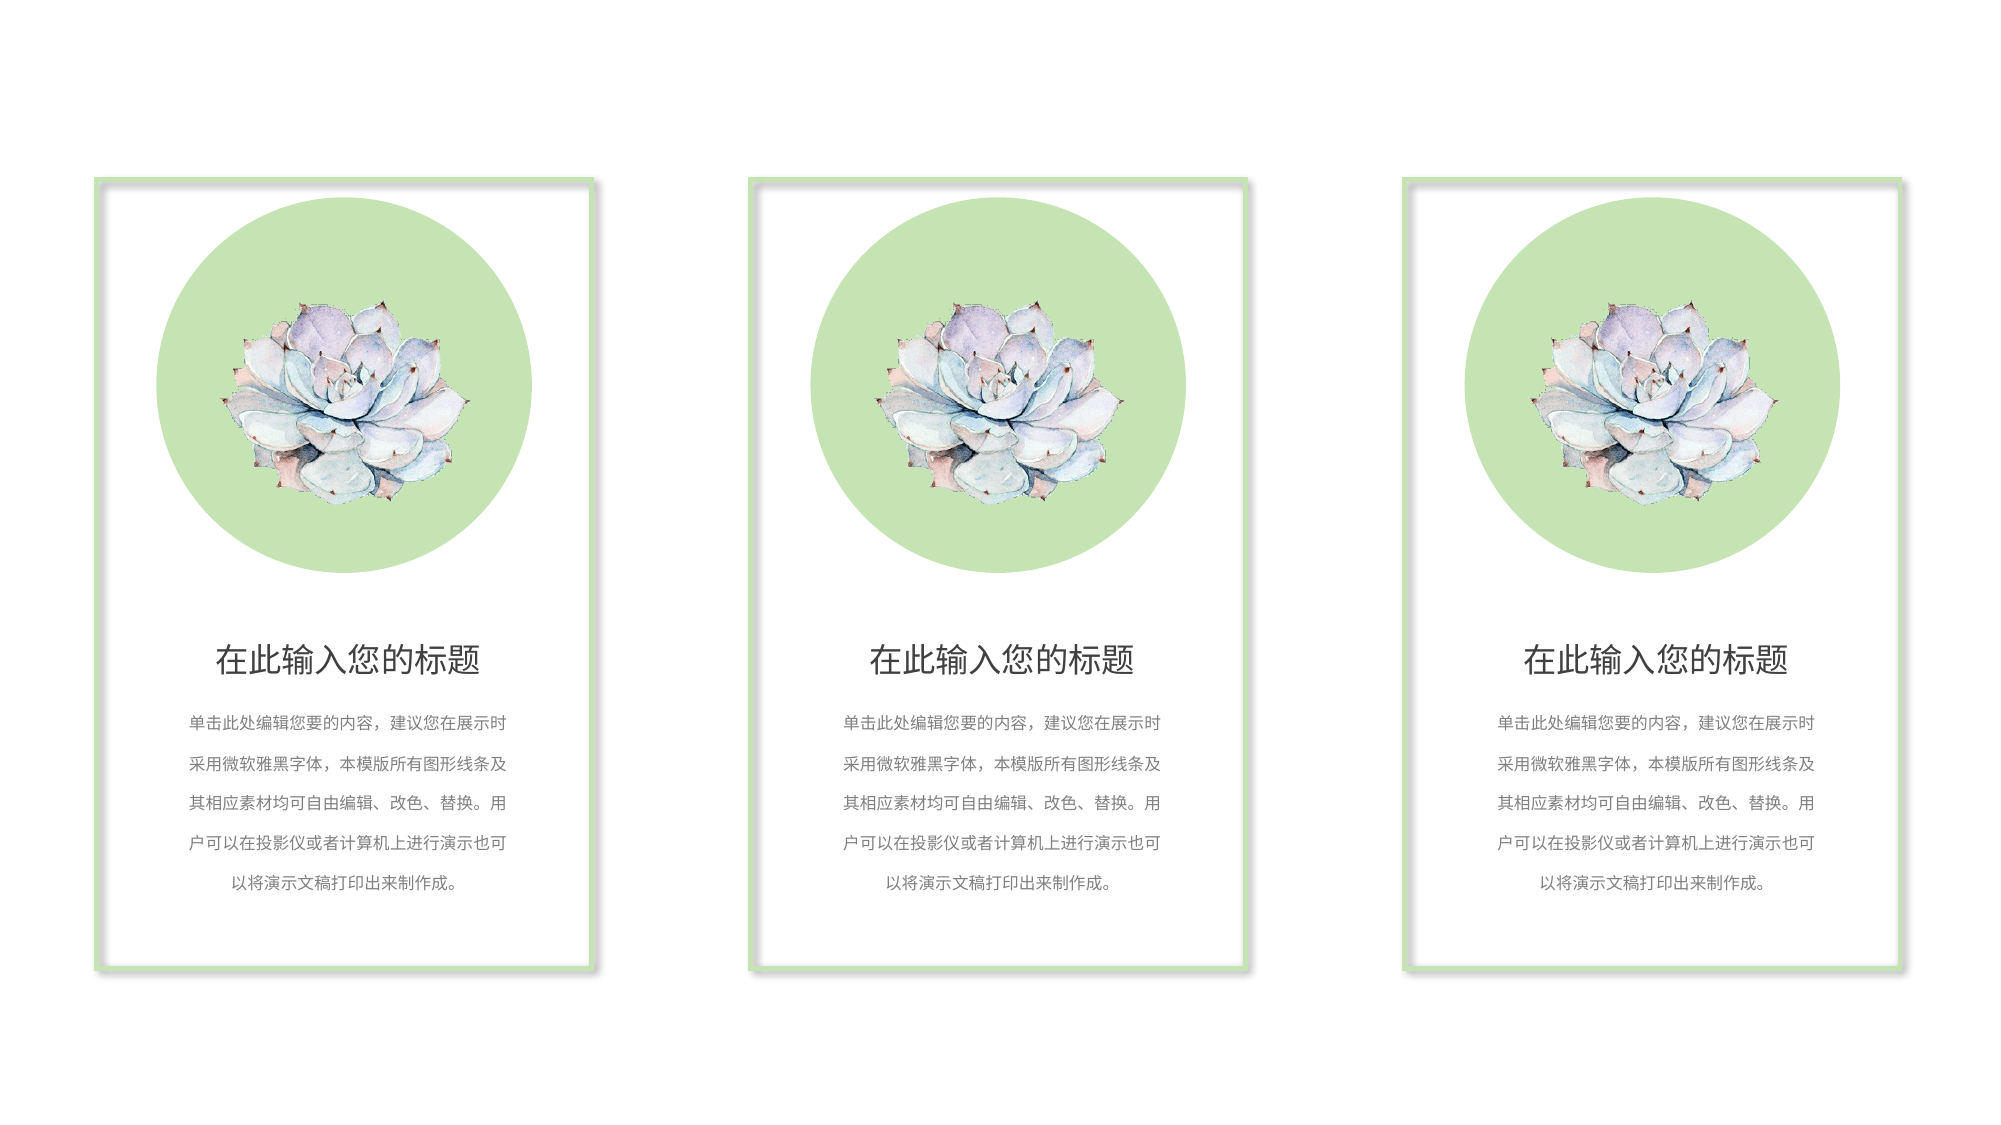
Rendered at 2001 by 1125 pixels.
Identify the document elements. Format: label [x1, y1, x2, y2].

text_box [1404, 179, 1901, 970]
text_box [810, 197, 1186, 573]
text_box [156, 197, 532, 573]
text_box [1464, 197, 1841, 573]
text_box [155, 630, 540, 903]
text_box [95, 179, 593, 970]
text_box [810, 630, 1195, 903]
text_box [750, 179, 1247, 970]
text_box [1464, 630, 1849, 903]
